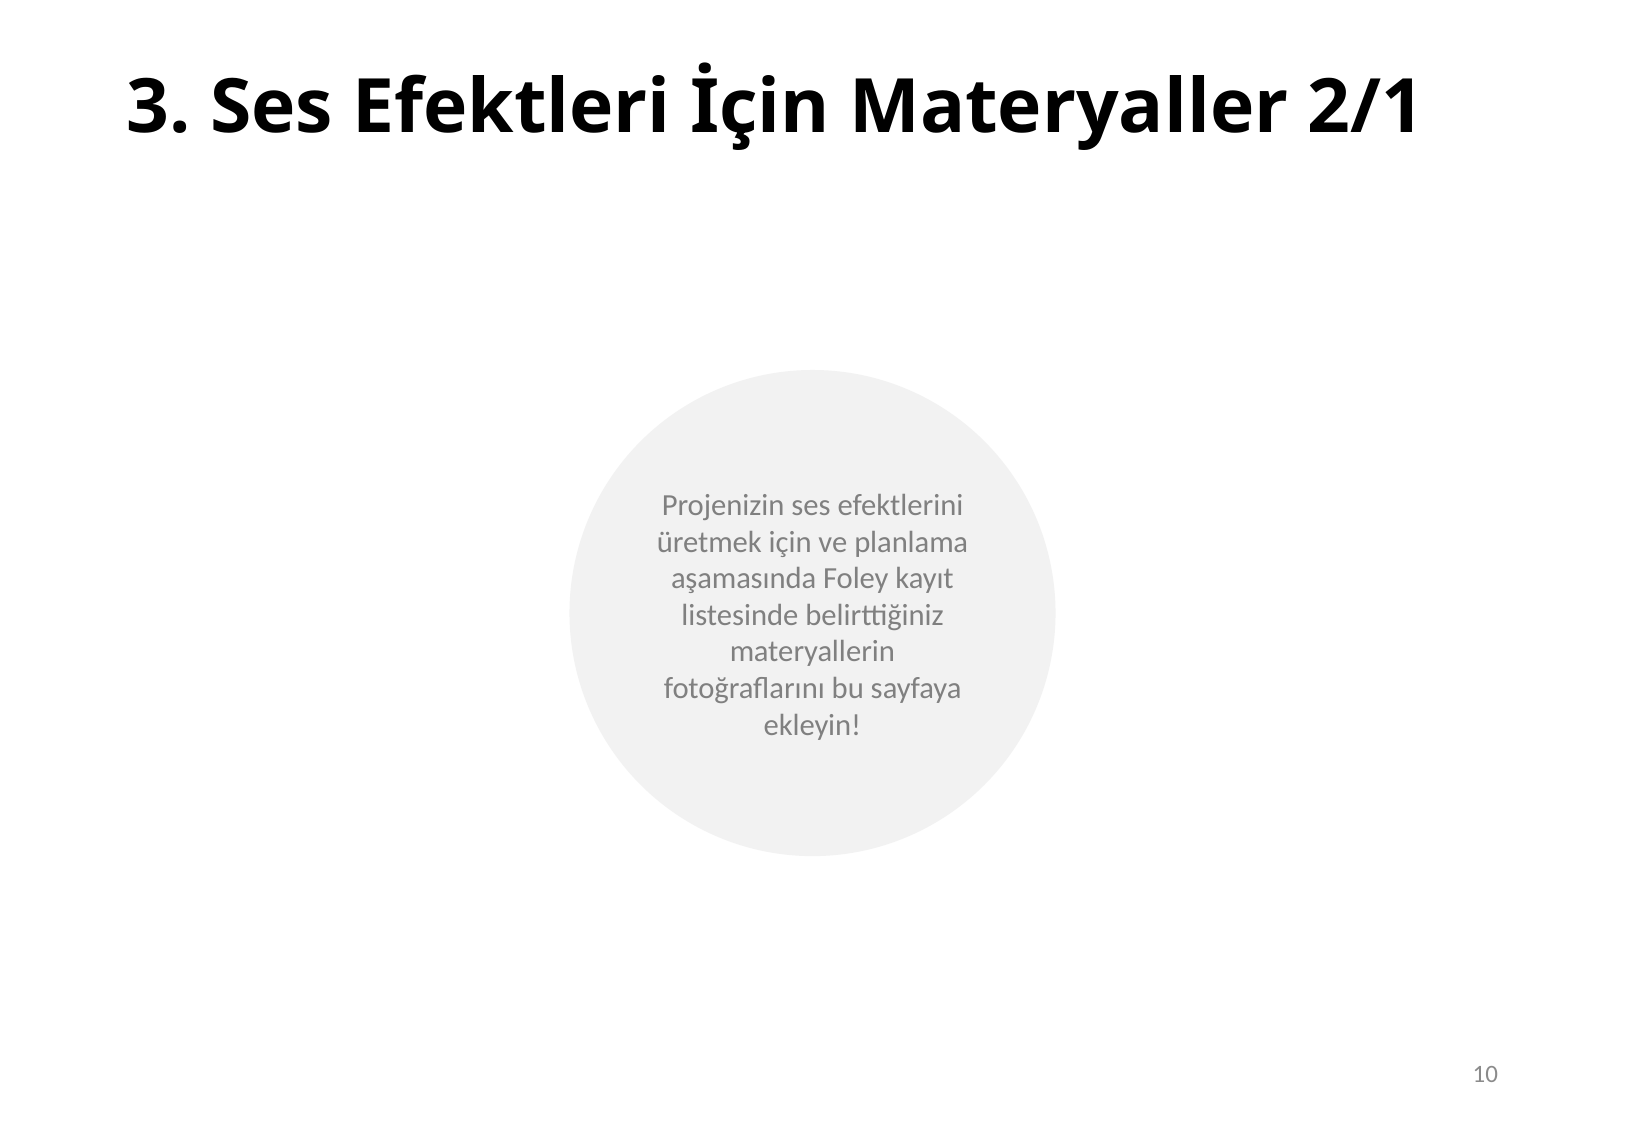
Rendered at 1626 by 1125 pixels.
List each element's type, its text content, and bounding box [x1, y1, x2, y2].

slide_number 10 [1147, 1042, 1514, 1103]
text_box Projenizin ses efektlerini üretmek için ve planlama aşamasında Foley kayıt listesinde belirttiğiniz materyallerin fotoğraflarını bu sayfaya ekleyin! [568, 368, 1057, 858]
title 3. Ses Efektleri İçin Materyaller 2/1 [111, 59, 1514, 278]
